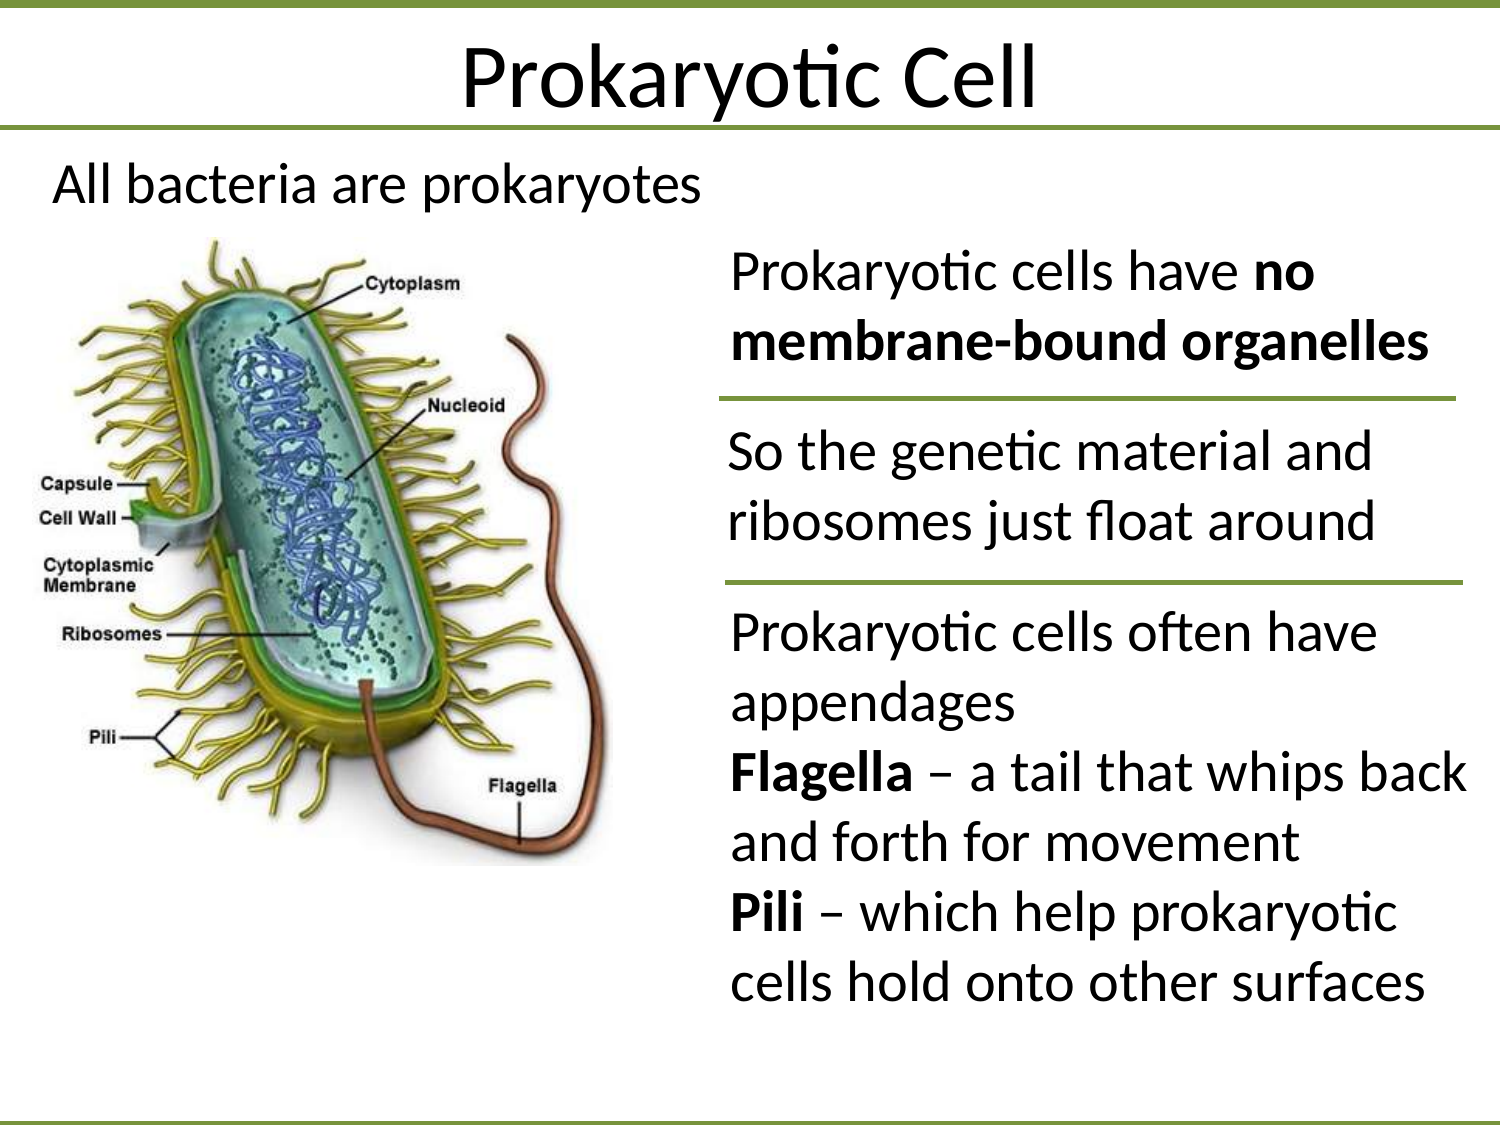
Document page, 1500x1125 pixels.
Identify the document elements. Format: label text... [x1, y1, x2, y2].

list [31, 237, 613, 866]
text_box So the genetic material and ribosomes just float around [712, 404, 1463, 560]
title Prokaryotic Cell [75, 12, 1425, 125]
text_box Prokaryotic cells have no membrane-bound organelles [715, 224, 1454, 380]
text_box Prokaryotic cells often have appendages Flagella – a tail that whips back and forth for movement Pili – which help prokaryotic cells hold onto other surfaces [715, 585, 1500, 1021]
text_box All bacteria are prokaryotes [37, 137, 938, 223]
